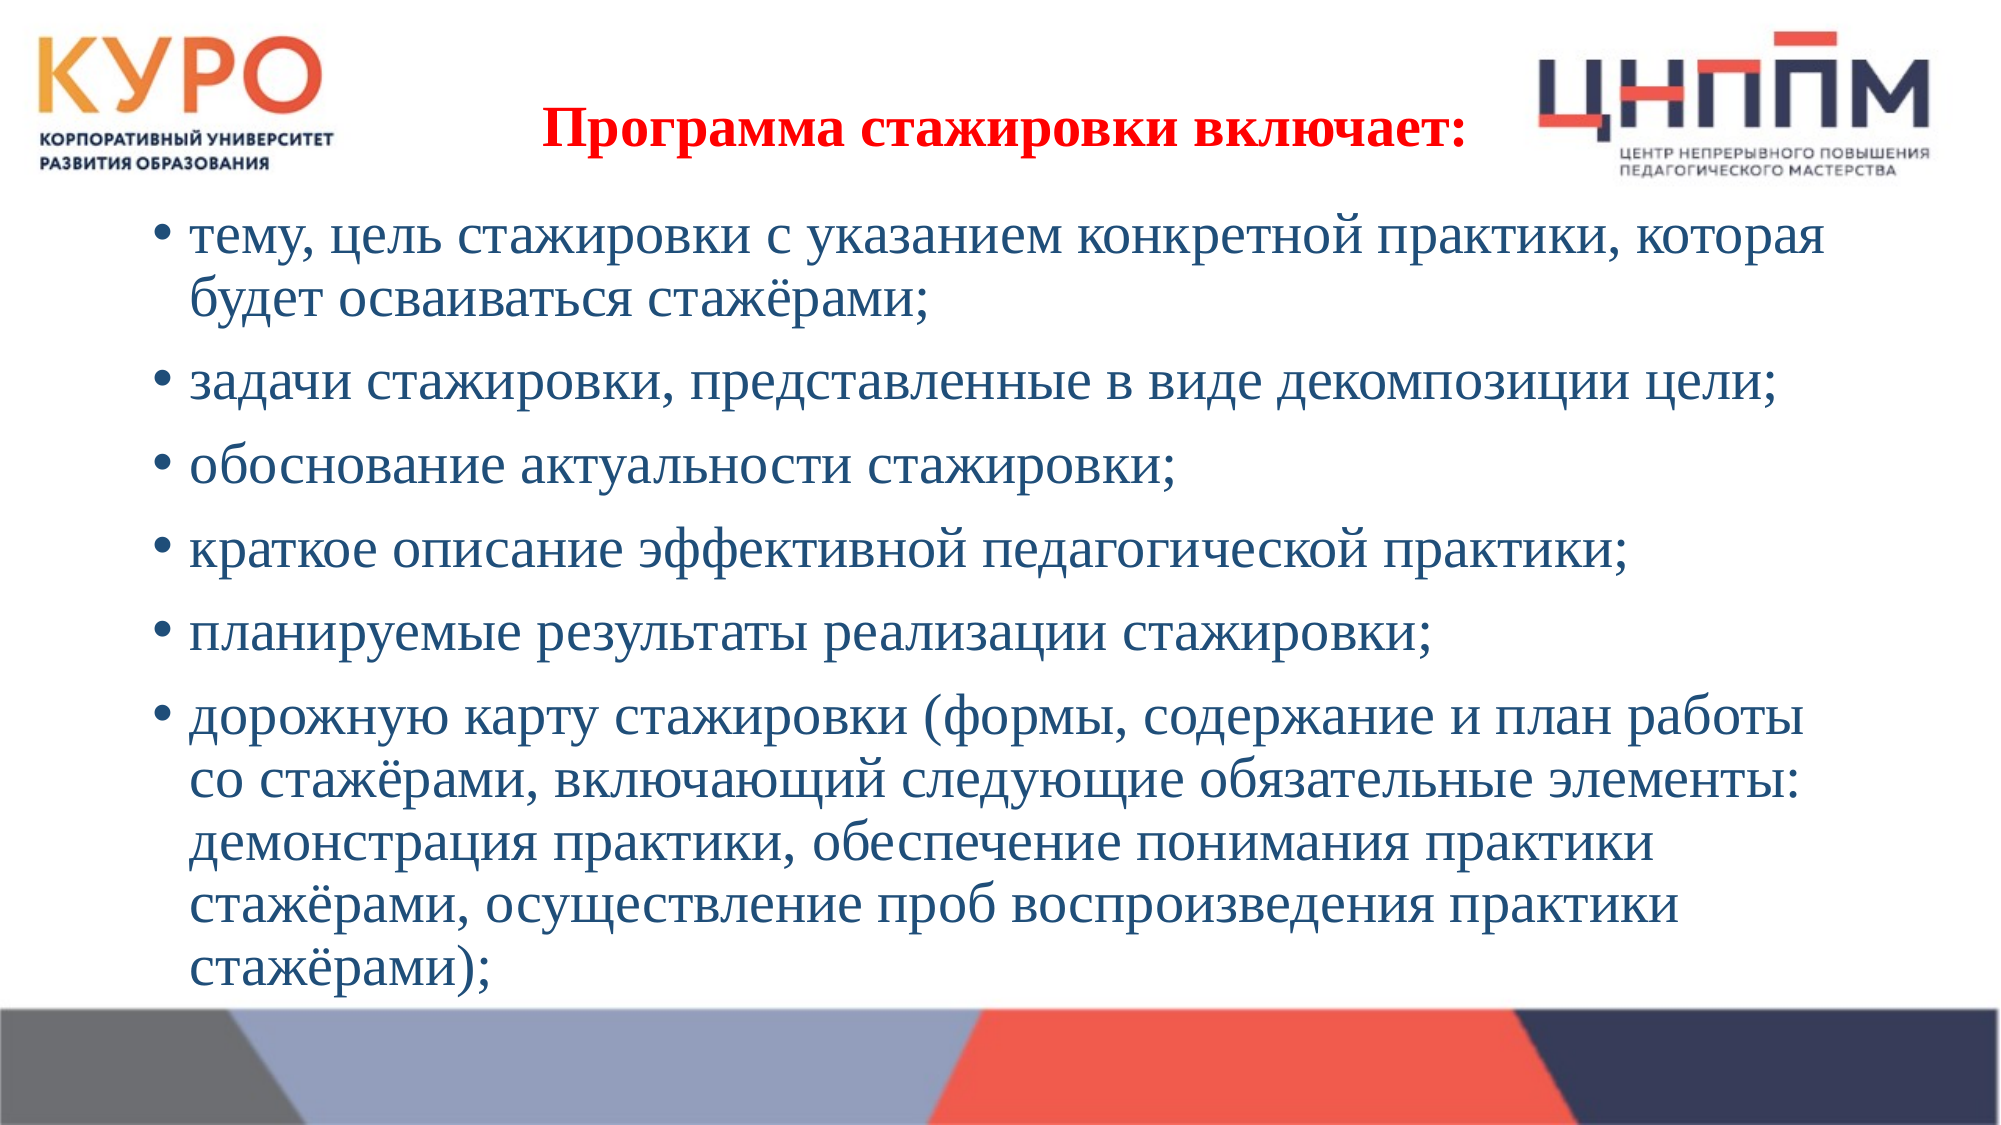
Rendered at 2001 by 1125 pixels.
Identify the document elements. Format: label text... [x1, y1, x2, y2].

picture [0, 0, 2001, 1125]
list тему, цель стажировки с указанием конкретной практики, которая будет осваиваться стажёрами; задачи стажировки, представленные в виде декомпозиции цели; обоснование актуальности стажировки; краткое описание эффективной педагогической практики; планируемые результаты реализации стажировки; дорожную карту стажировки (формы, содержание и план работы со стажёрами, включающий следующие обязательные элементы: демонстрация практики, обеспечение понимания практики стажёрами, осуществление проб воспроизведения практики стажёрами); [137, 195, 1863, 1089]
title Программа стажировки включает: [137, 59, 1863, 195]
